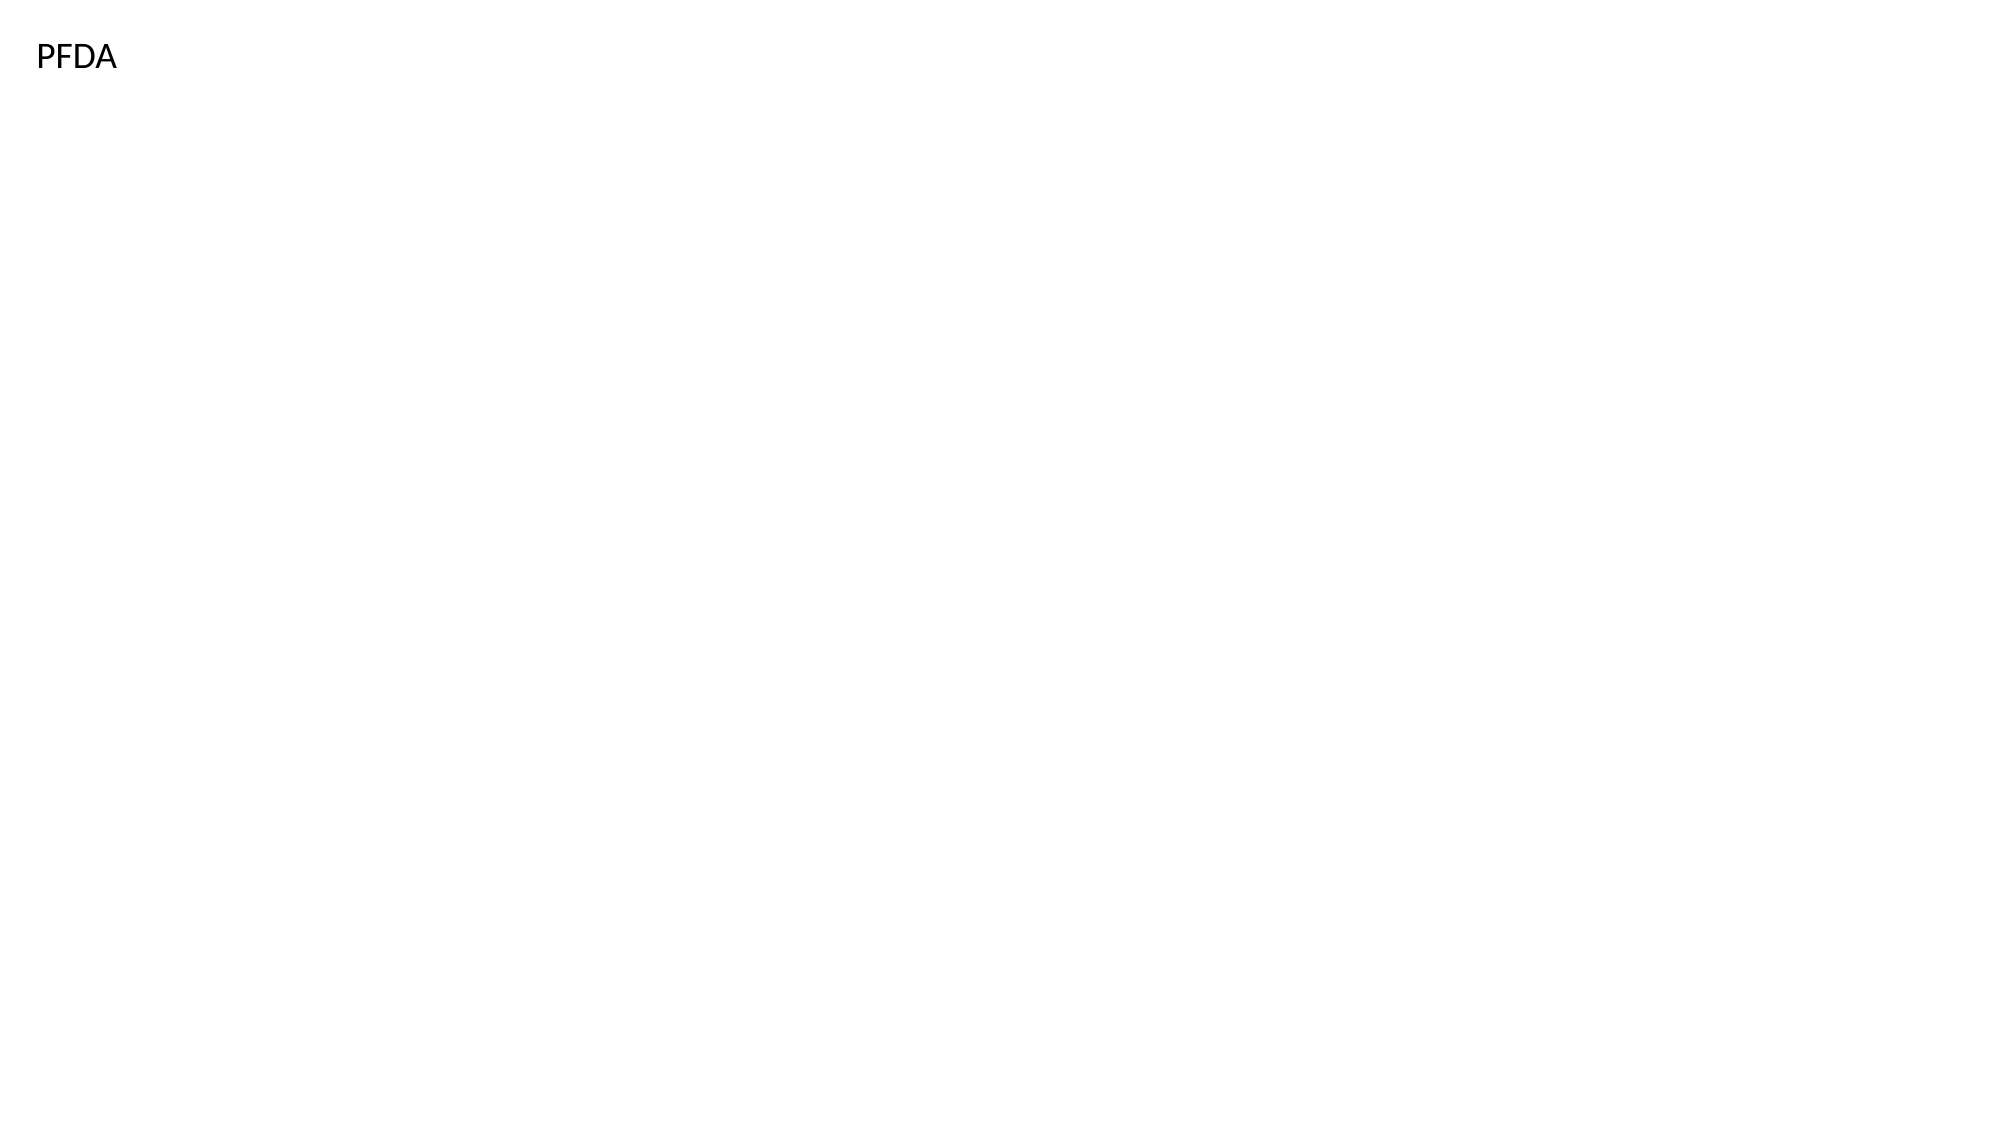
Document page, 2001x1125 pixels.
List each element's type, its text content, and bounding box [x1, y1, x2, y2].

text_box PFDA [21, 23, 1444, 83]
